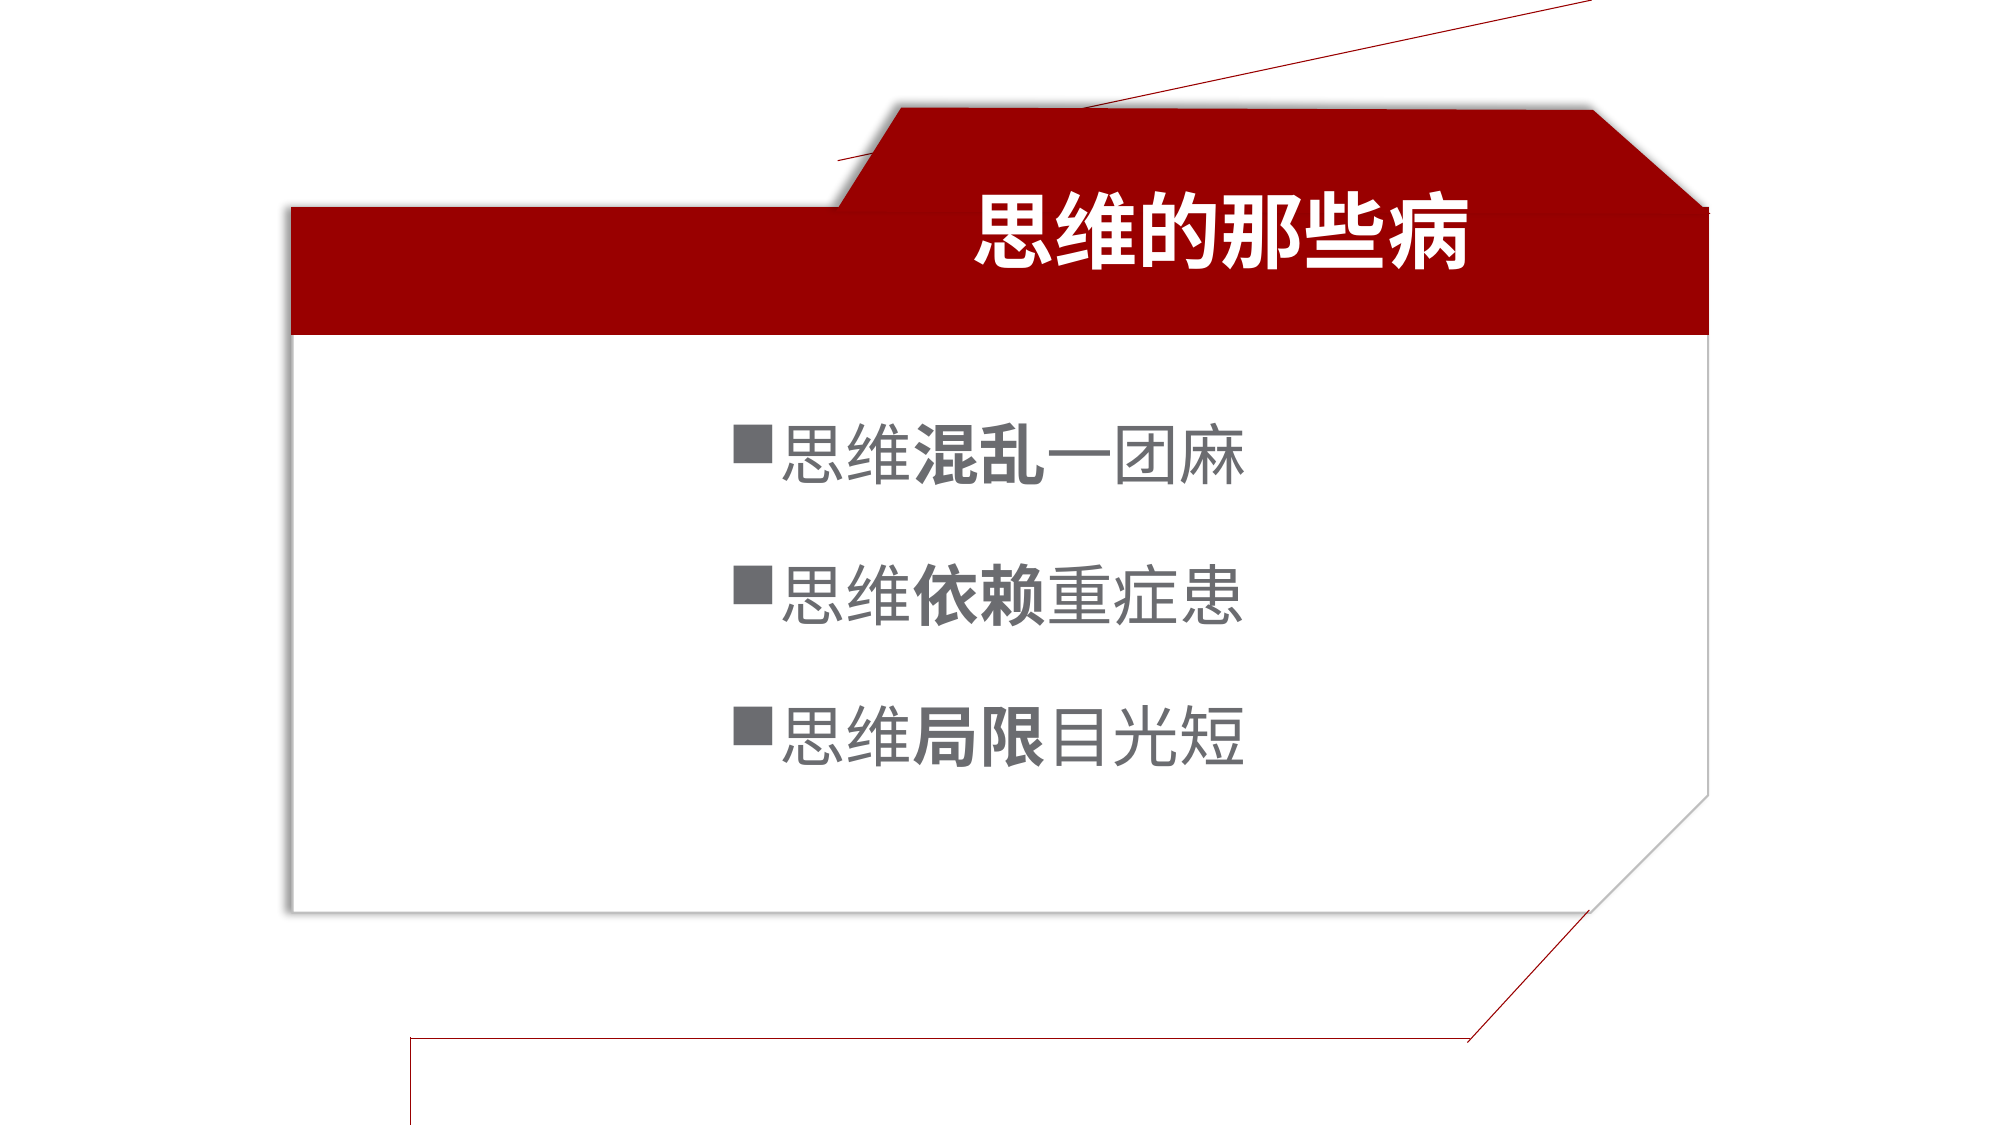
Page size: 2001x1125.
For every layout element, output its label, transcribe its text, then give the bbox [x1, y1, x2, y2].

text_box [835, 107, 1711, 214]
text_box 思维的那些病 [956, 171, 1506, 287]
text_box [1467, 909, 1590, 1043]
text_box [291, 214, 1710, 914]
text_box [291, 207, 1709, 335]
text_box 思维混乱一团麻 思维依赖重症患 思维局限目光短 [713, 365, 1287, 861]
